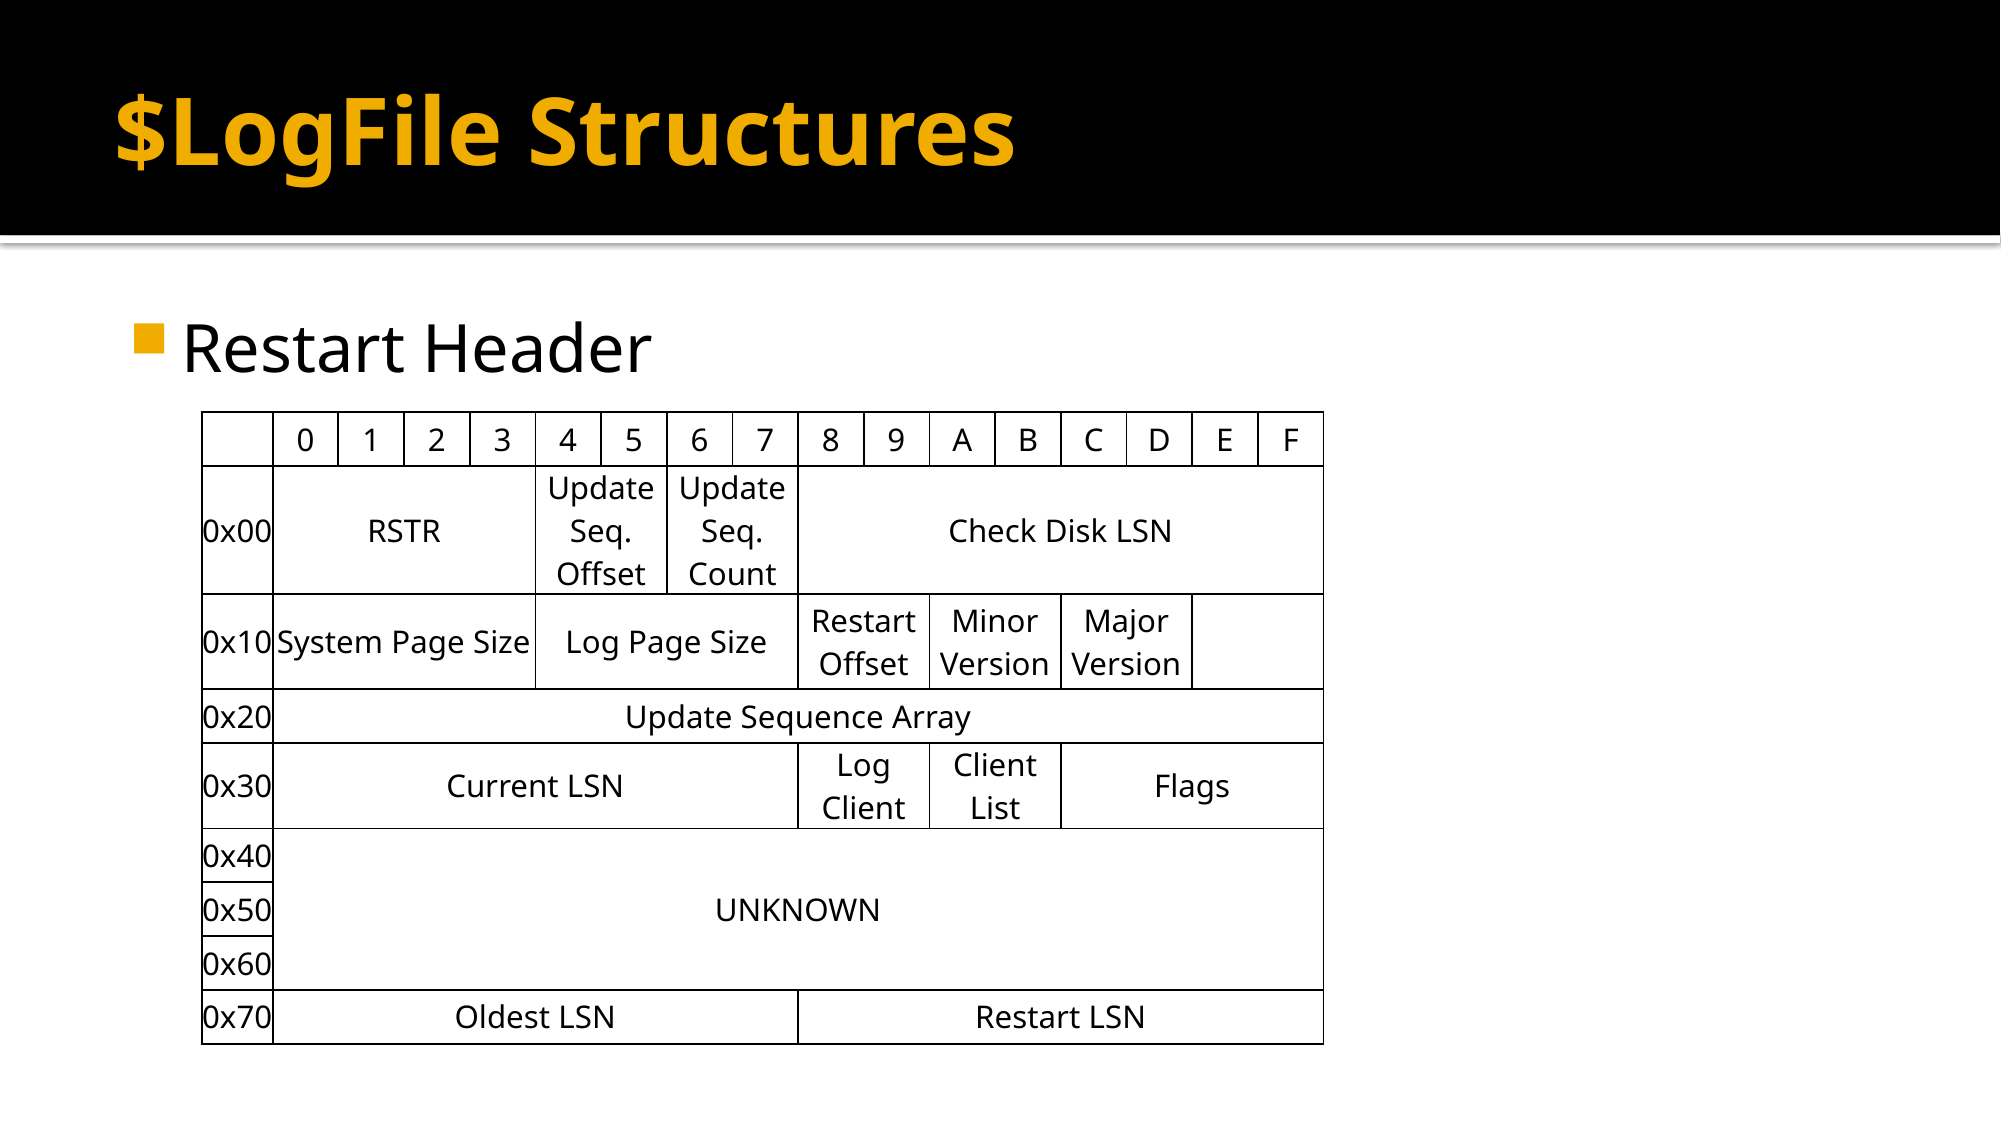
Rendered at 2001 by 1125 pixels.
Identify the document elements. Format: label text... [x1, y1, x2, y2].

table_cell Oldest LSN [274, 991, 797, 1043]
table_cell RSTR [274, 467, 535, 593]
table_cell Current LSN [274, 744, 797, 828]
table_cell 0x60 [203, 937, 272, 989]
table_cell 0x30 [203, 744, 272, 828]
table_cell 0x40 [203, 829, 272, 881]
table_header B [996, 413, 1060, 465]
table_cell Client List [930, 744, 1060, 828]
table_cell Flags [1062, 744, 1323, 828]
table_cell Minor Version [930, 595, 1060, 688]
table_cell Update Seq. Offset [536, 467, 666, 593]
table_cell UNKNOWN [274, 829, 1323, 989]
table_header C [1062, 413, 1126, 465]
table_cell [1193, 595, 1323, 688]
table_header [203, 413, 272, 465]
table_cell Major Version [1062, 595, 1191, 688]
table_header 4 [536, 413, 600, 465]
table_header D [1127, 413, 1191, 465]
table_header 9 [865, 413, 929, 465]
table_cell Update Sequence Array [274, 690, 1323, 742]
table_cell Log Client [799, 744, 929, 828]
table_cell 0x20 [203, 690, 272, 742]
table_cell Update Seq. Count [668, 467, 797, 593]
table_header 0 [274, 413, 337, 465]
title $LogFile Structures [99, 25, 1900, 231]
table_header 8 [799, 413, 863, 465]
table_cell Log Page Size [536, 595, 797, 688]
table_cell Restart Offset [799, 595, 929, 688]
table_header 3 [471, 413, 535, 465]
table_header 7 [733, 413, 797, 465]
table_cell System Page Size [274, 595, 535, 688]
table_header 2 [405, 413, 469, 465]
table_cell 0x50 [203, 883, 272, 935]
table_cell 0x00 [203, 467, 272, 593]
list Restart Header [99, 291, 1900, 1050]
table_cell 0x10 [203, 595, 272, 688]
table_cell Check Disk LSN [799, 467, 1323, 593]
table_cell Restart LSN [799, 991, 1323, 1043]
table_cell 0x70 [203, 991, 272, 1043]
table_header F [1259, 413, 1323, 465]
table_header 1 [339, 413, 403, 465]
table_header 6 [668, 413, 732, 465]
table_header E [1193, 413, 1257, 465]
table_header 5 [602, 413, 666, 465]
table_header A [930, 413, 994, 465]
